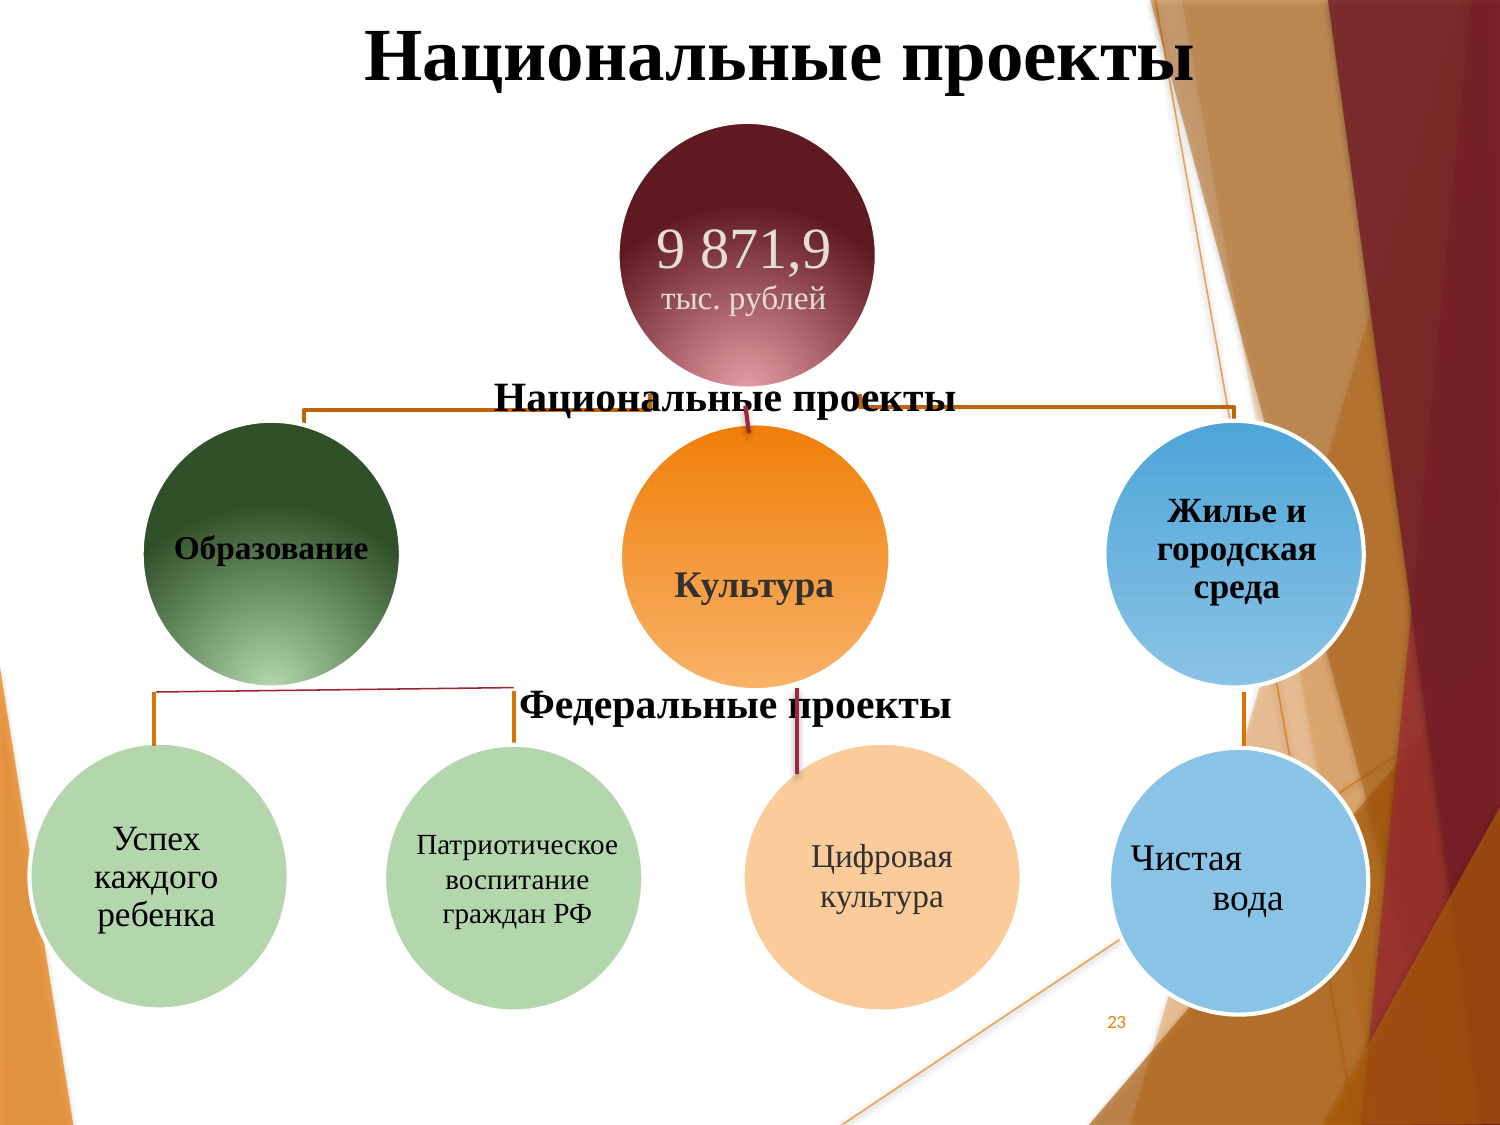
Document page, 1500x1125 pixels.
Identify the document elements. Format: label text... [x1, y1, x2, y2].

slide_number 23 [1057, 1024, 1142, 1051]
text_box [29, 121, 1371, 1015]
title Национальные проекты [123, 0, 1437, 126]
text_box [745, 405, 750, 434]
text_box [155, 687, 514, 693]
